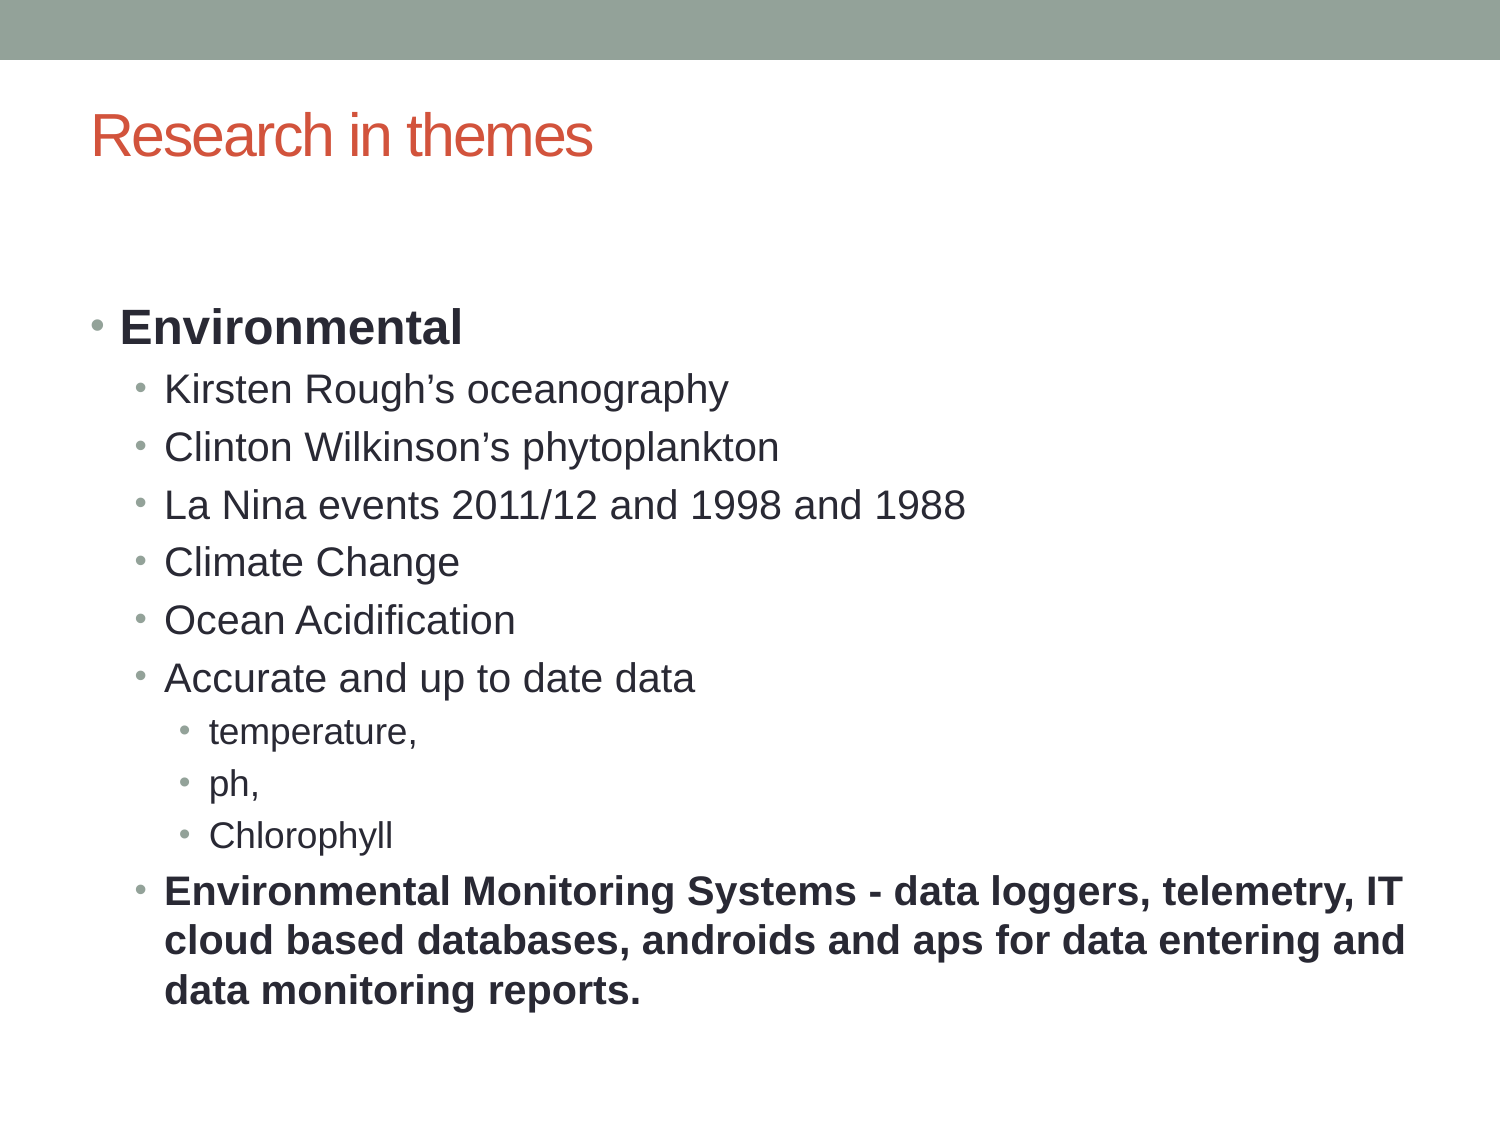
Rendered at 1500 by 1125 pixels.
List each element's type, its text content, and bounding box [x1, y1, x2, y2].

list Environmental Kirsten Rough’s oceanography Clinton Wilkinson’s phytoplankton La Nina events 2011/12 and 1998 and 1988 Climate Change Ocean Acidification Accurate and up to date data temperature, ph, Chlorophyll Environmental Monitoring Systems - data loggers, telemetry, IT cloud based databases, androids and aps for data entering and data monitoring reports. [75, 287, 1425, 1024]
title Research in themes [75, 87, 1425, 250]
